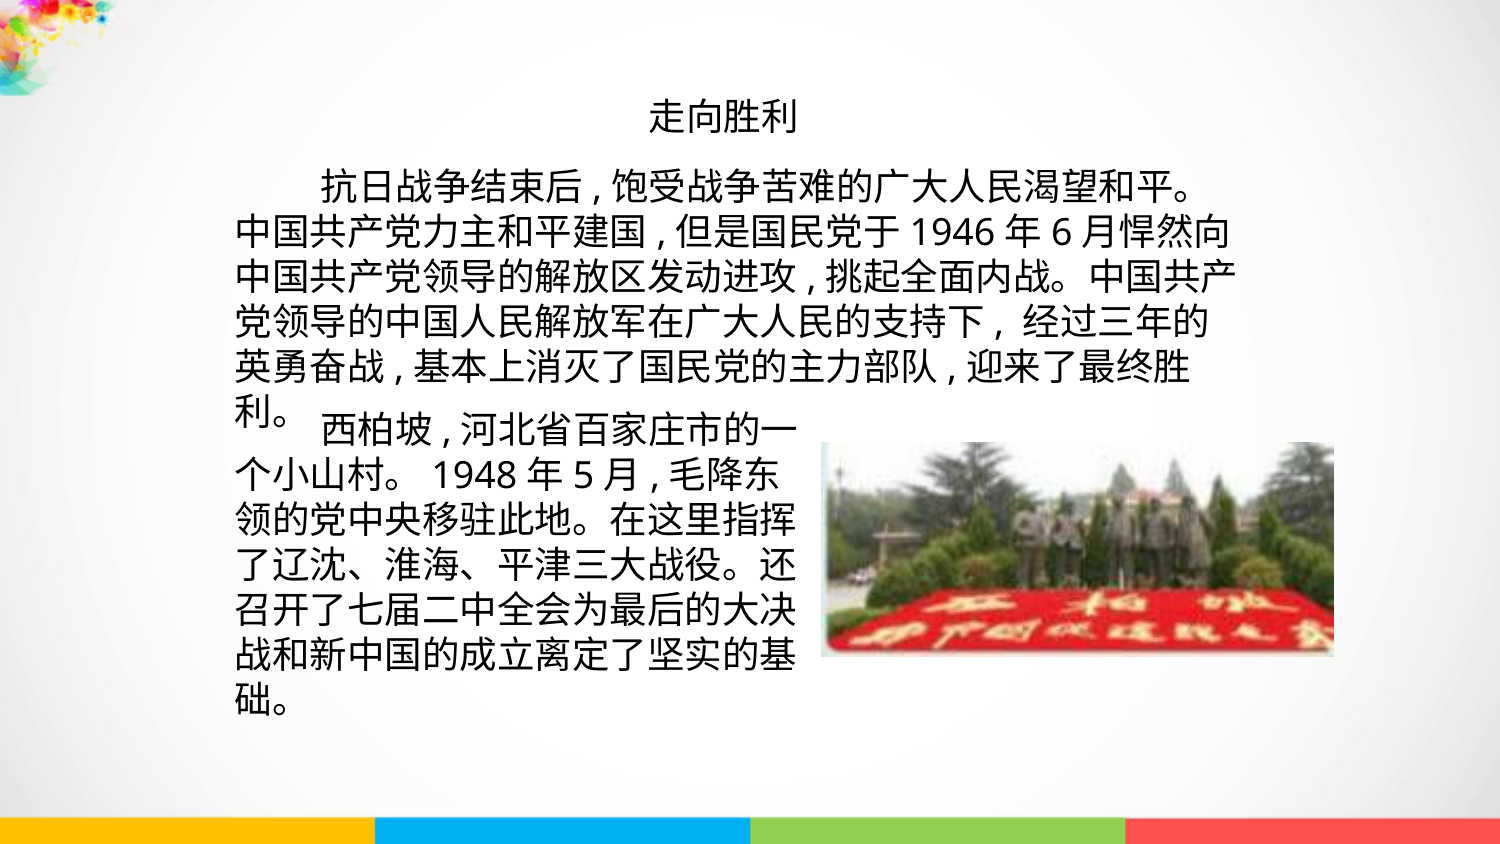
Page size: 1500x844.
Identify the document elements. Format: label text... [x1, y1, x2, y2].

text_box 走向胜利 抗日战争结束后,饱受战争苦难的广大人民渴望和平。中国共产党力主和平建国,但是国民党于1946年6月悍然向中国共产党领导的解放区发动进攻,挑起全面内战。中国共产党领导的中国人民解放军在广大人民的支持下, 经过三年的英勇奋战,基本上消灭了国民党的主力部队,迎来了最终胜利。 [220, 85, 1261, 440]
picture [0, 0, 1500, 844]
text_box 西柏坡,河北省百家庄市的一个小山村。1948年5月,毛降东领的党中央移驻此地。在这里指挥了辽沈、淮海、平津三大战役。还召开了七届二中全会为最后的大决战和新中国的成立离定了坚实的基础。 [220, 398, 822, 729]
